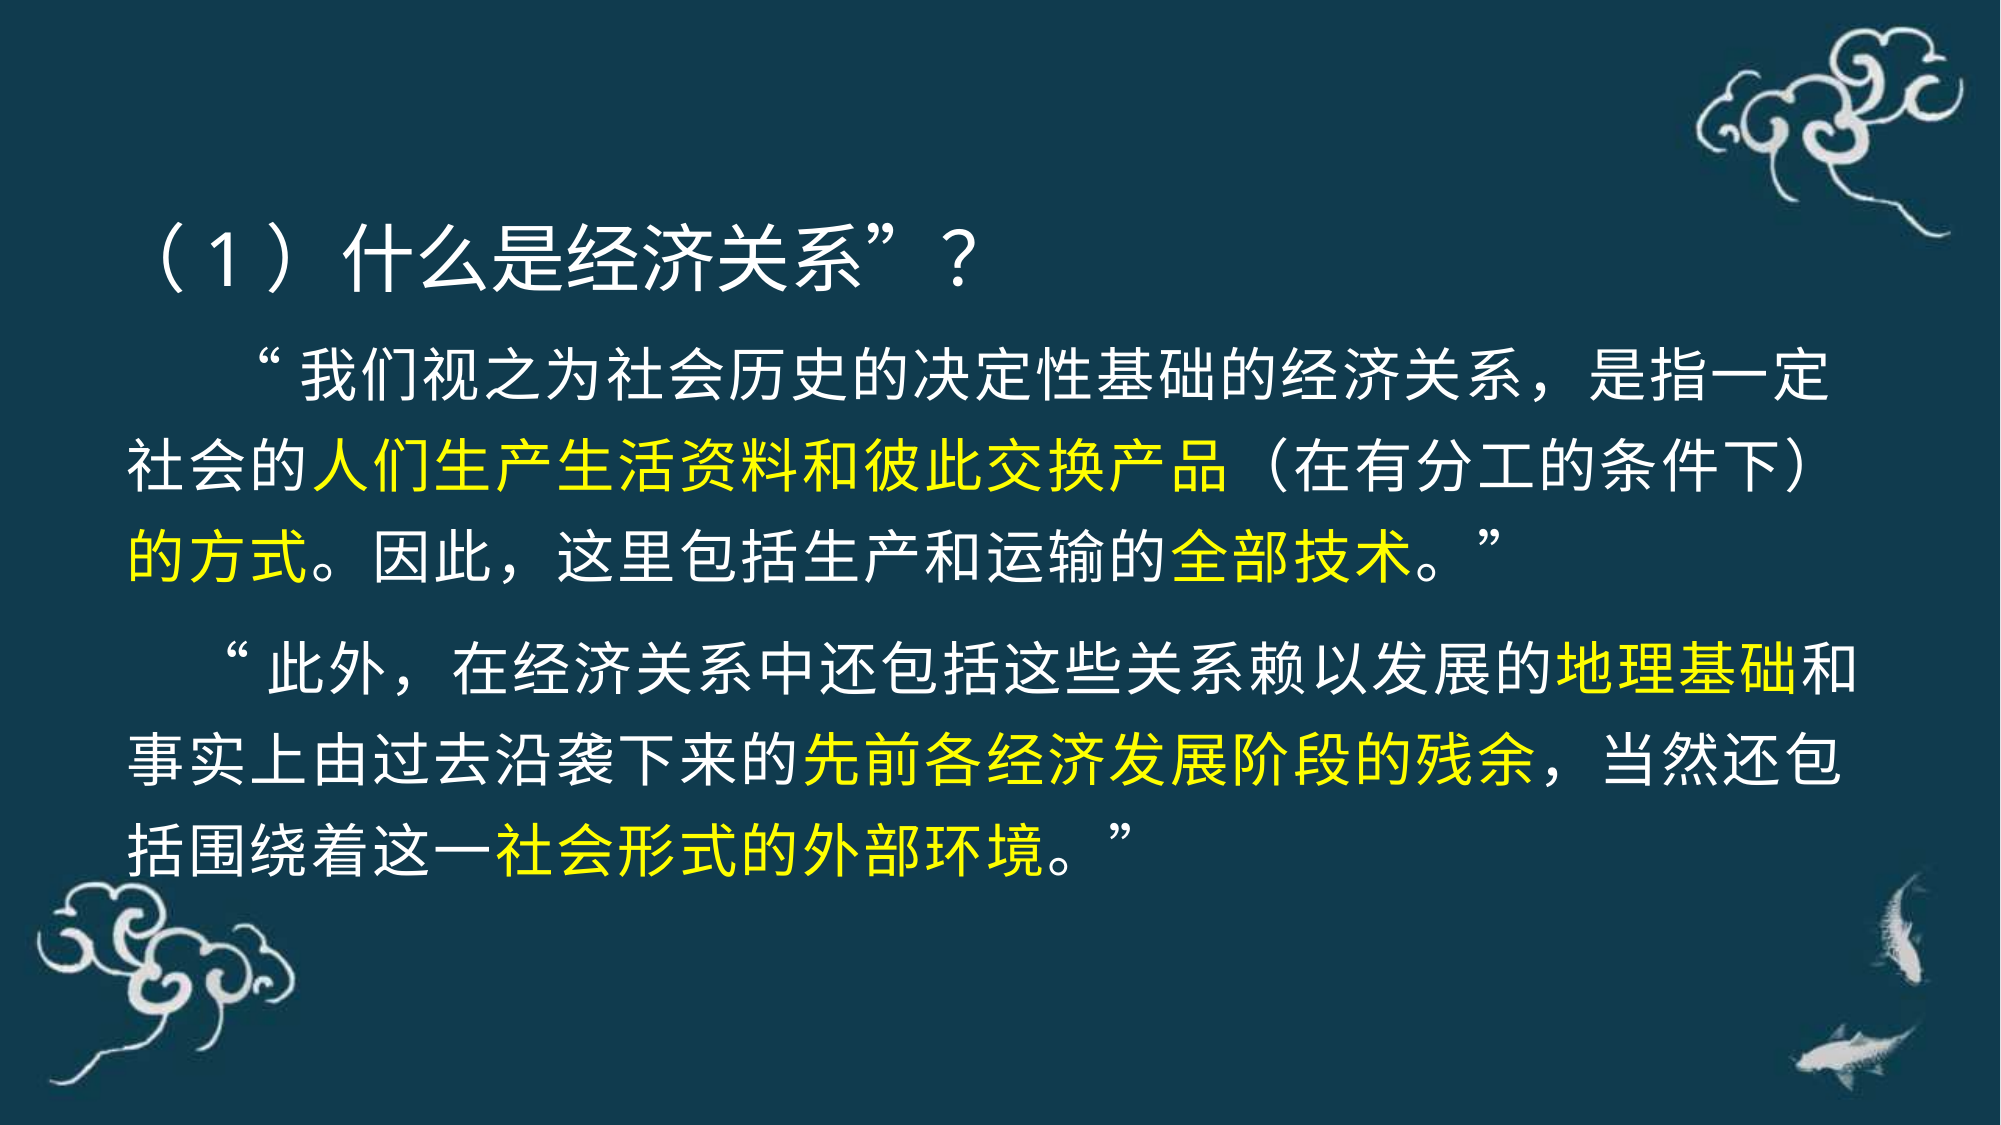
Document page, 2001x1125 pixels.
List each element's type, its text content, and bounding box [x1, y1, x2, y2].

text_box （1）什么是经济关系”？ [97, 203, 1833, 309]
list “我们视之为社会历史的决定性基础的经济关系，是指一定社会的人们生产生活资料和彼此交换产品（在有分工的条件下）的方式。因此，这里包括生产和运输的全部技术。” “此外，在经济关系中还包括这些关系赖以发展的地理基础和事实上由过去沿袭下来的先前各经济发展阶段的残余，当然还包括围绕着这一社会形式的外部环境。” [112, 309, 1888, 871]
picture [0, 0, 2001, 1125]
